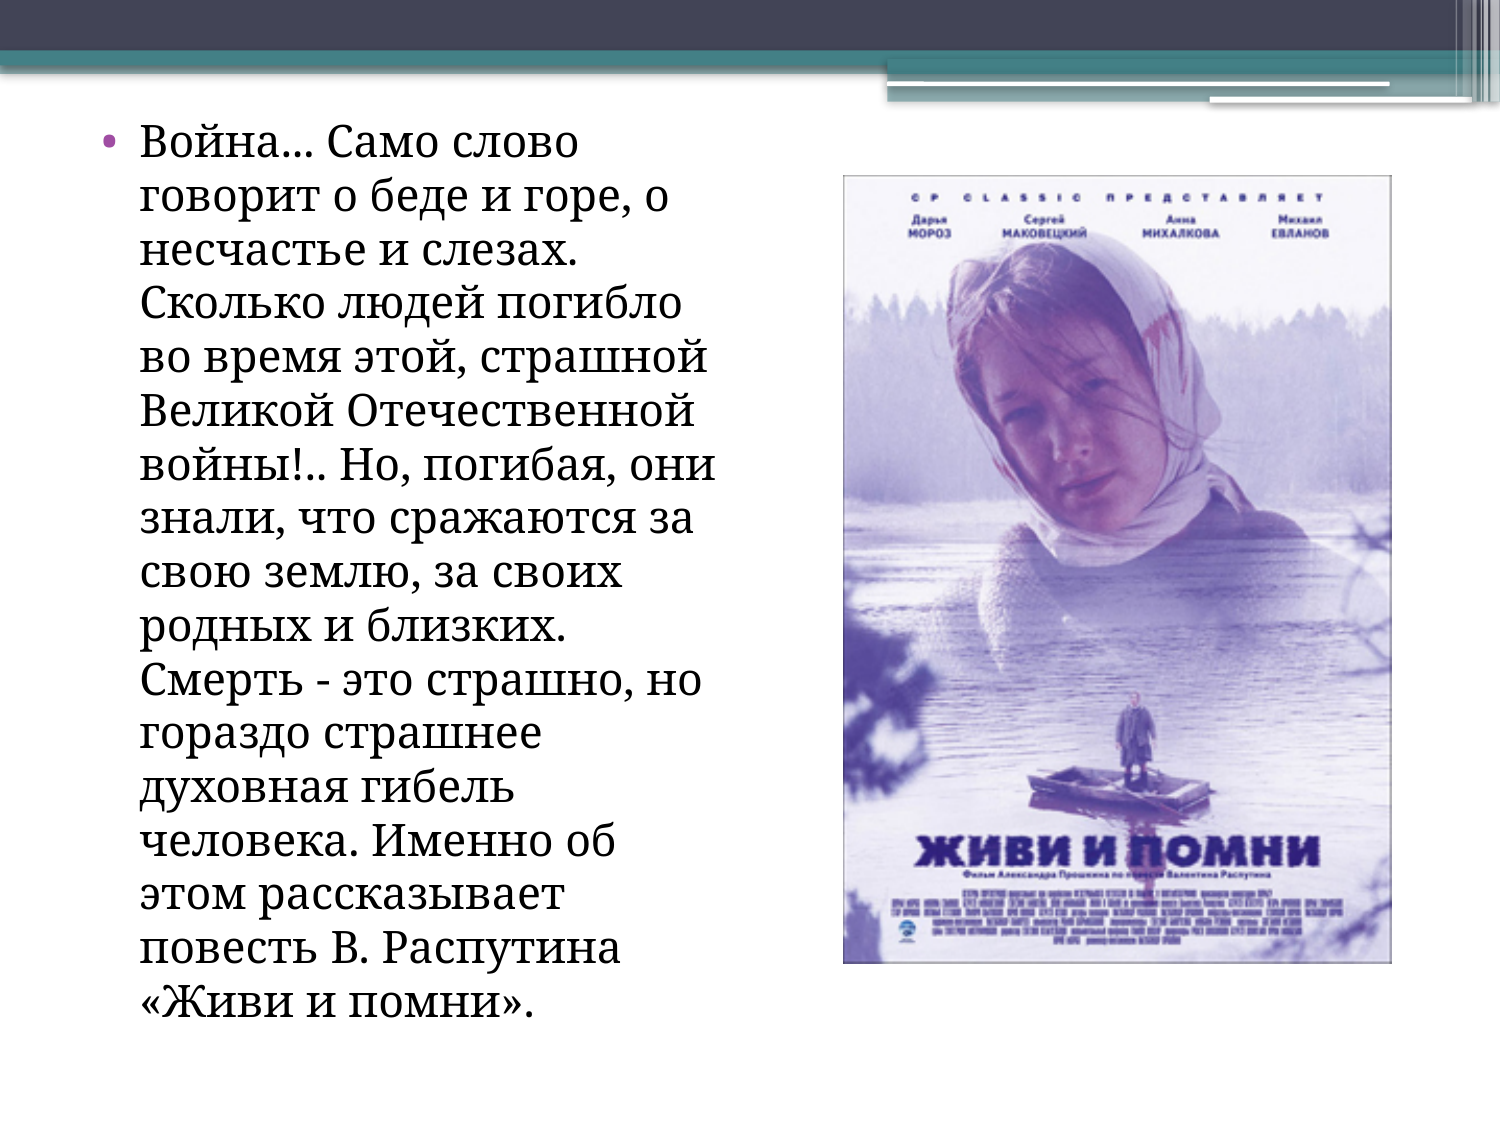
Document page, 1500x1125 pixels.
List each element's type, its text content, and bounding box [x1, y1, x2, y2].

picture [843, 175, 1392, 964]
list Война... Само слово говорит о беде и горе, о несчастье и слезах. Сколько людей погибло во время этой, страшной Великой Отечественной войны!.. Но, погибая, они знали, что сражаются за свою землю, за своих родных и близких. Смерть - это страшно, но гораздо страшнее духовная гибель человека. Именно об этом рассказывает повесть В. Распутина «Живи и помни». [70, 105, 739, 1055]
